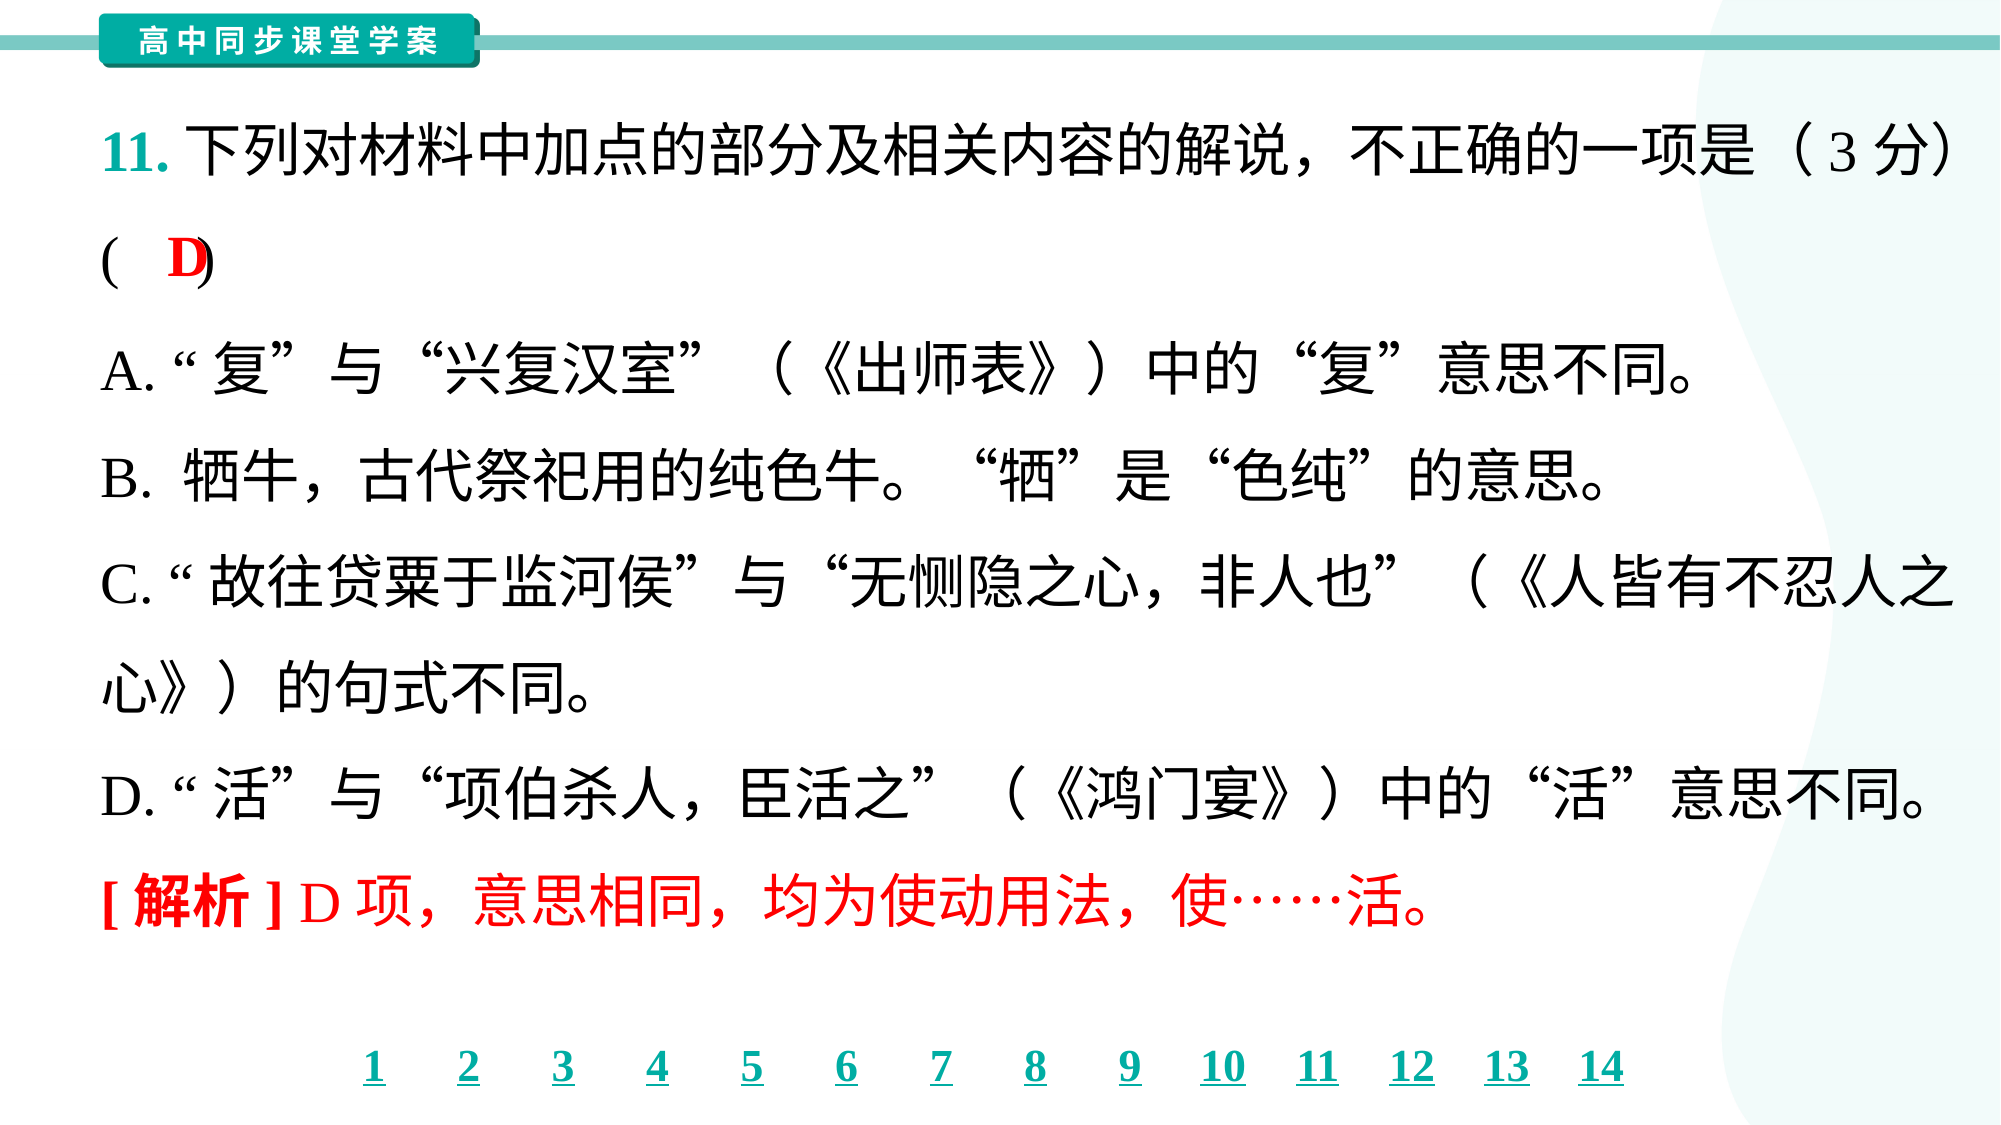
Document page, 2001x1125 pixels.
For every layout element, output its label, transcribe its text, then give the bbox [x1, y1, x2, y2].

text_box A. “复”与“兴复汉室”（《出师表》）中的“复”意思不同。 B. 牺牛，古代祭祀用的纯色牛。“牺”是“色纯”的意思。 C. “故往贷粟于监河侯”与“无恻隐之心，非人也”（《人皆有不忍人之 心》）的句式不同。 D. “活”与“项伯杀人，臣活之”（《鸿门宴》）中的“活”意思不同。 [100, 296, 1899, 828]
text_box D [145, 184, 231, 289]
text_box 11.下列对材料中加点的部分及相关内容的解说，不正确的一项是（3分） ( ) [100, 76, 1899, 290]
picture [0, 0, 2000, 1125]
text_box [解析] D项，意思相同，均为使动用法，使……活。 [100, 831, 1899, 934]
